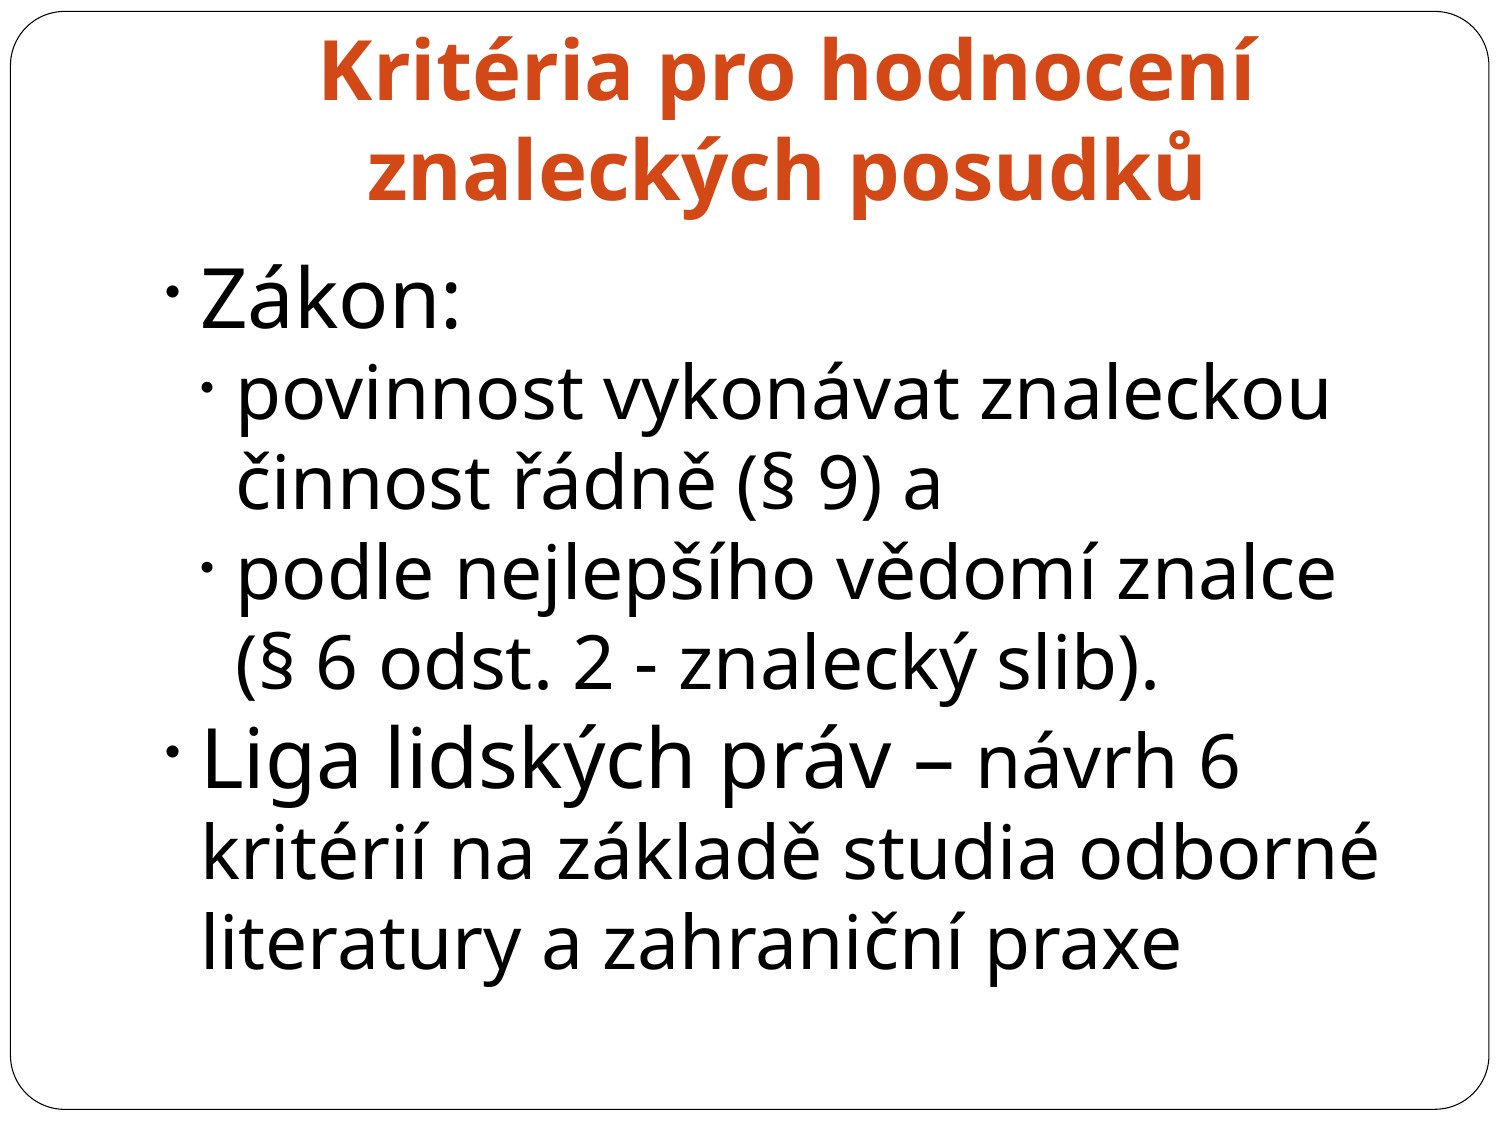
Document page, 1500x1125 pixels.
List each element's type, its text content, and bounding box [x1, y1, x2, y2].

text_box Zákon: povinnost vykonávat znaleckou činnost řádně (§ 9) a podle nejlepšího vědomí znalce (§ 6 odst. 2 - znalecký slib). Liga lidských práv – návrh 6 kritérií na základě studia odborné literatury a zahraniční praxe [150, 237, 1425, 1000]
text_box Kritéria pro hodnocení znaleckých posudků [150, 45, 1425, 233]
